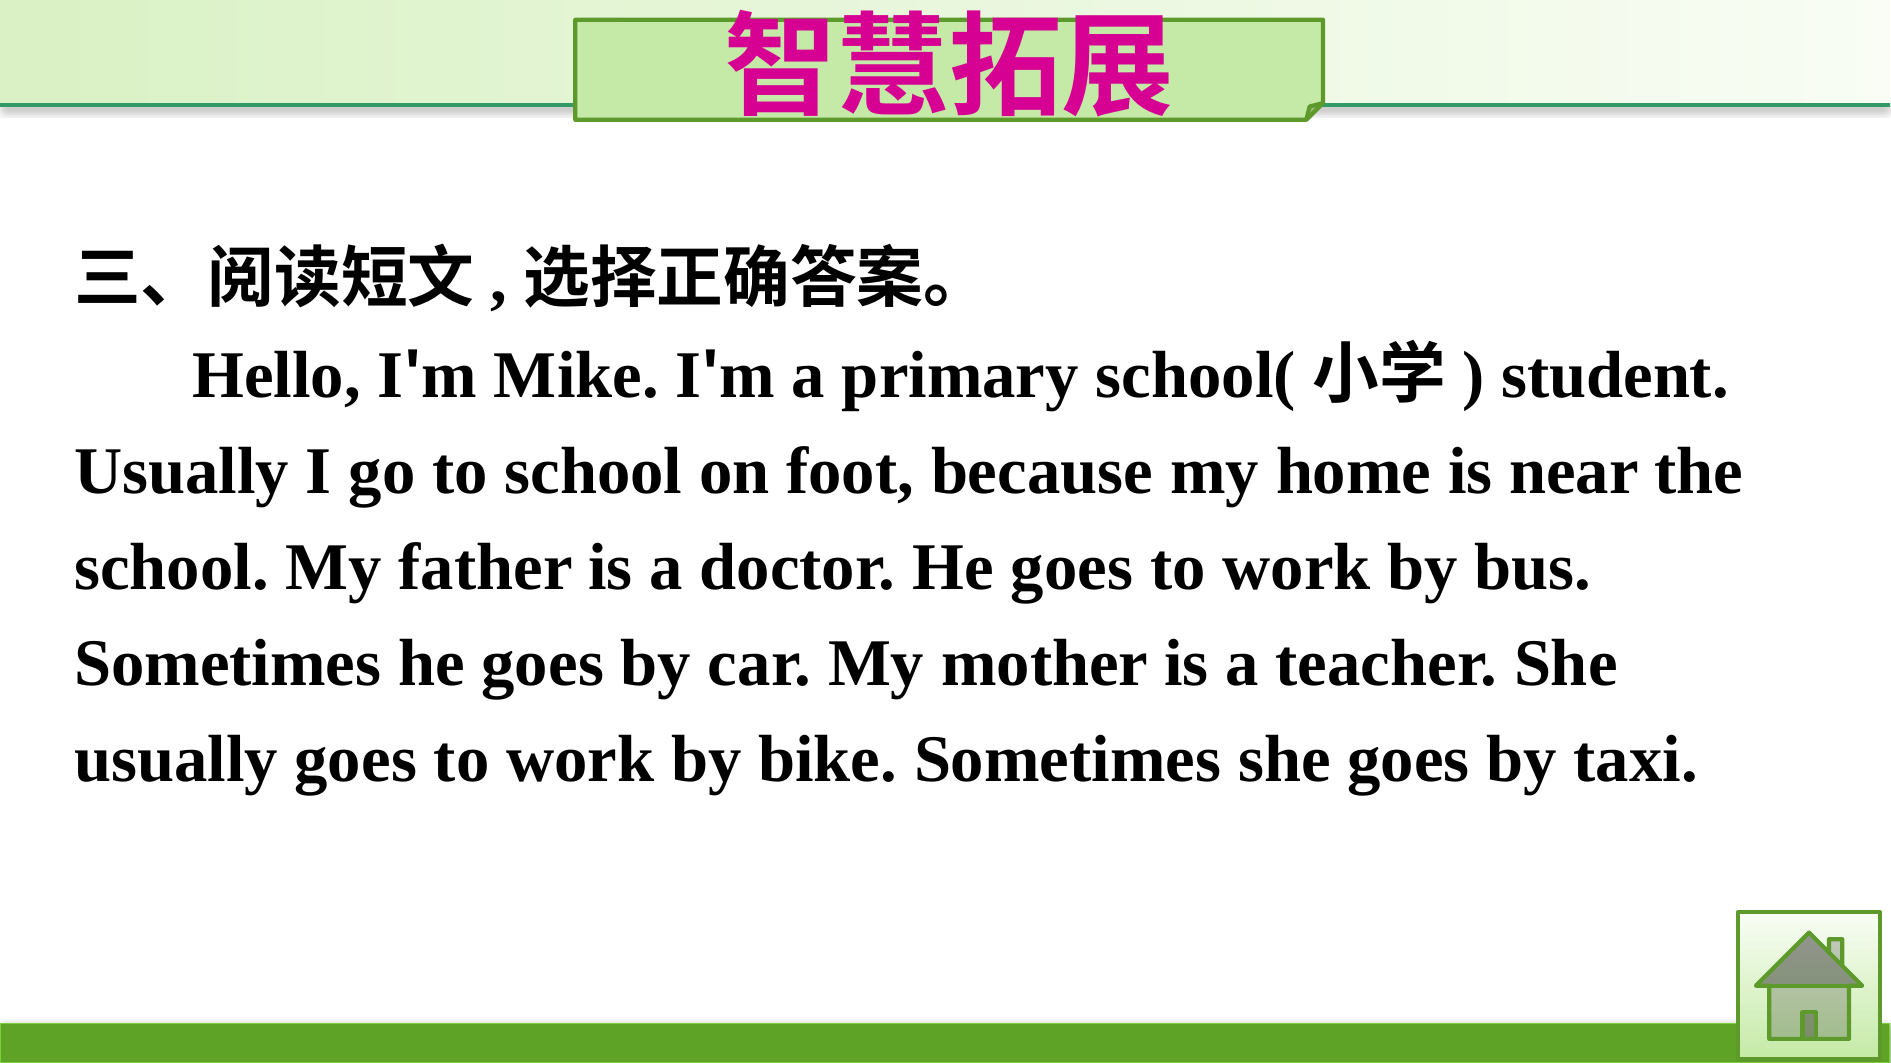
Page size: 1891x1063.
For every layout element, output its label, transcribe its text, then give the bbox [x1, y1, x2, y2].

text_box 三、阅读短文,选择正确答案。 Hello, I'm Mike. I'm a primary school(小学) student. Usually I go to school on foot, because my home is near the school. My father is a doctor. He goes to work by bus. Sometimes he goes by car. My mother is a teacher. She usually goes to work by bike. Sometimes she goes by taxi. [59, 211, 1833, 802]
text_box 智慧拓展 [573, 17, 1326, 122]
